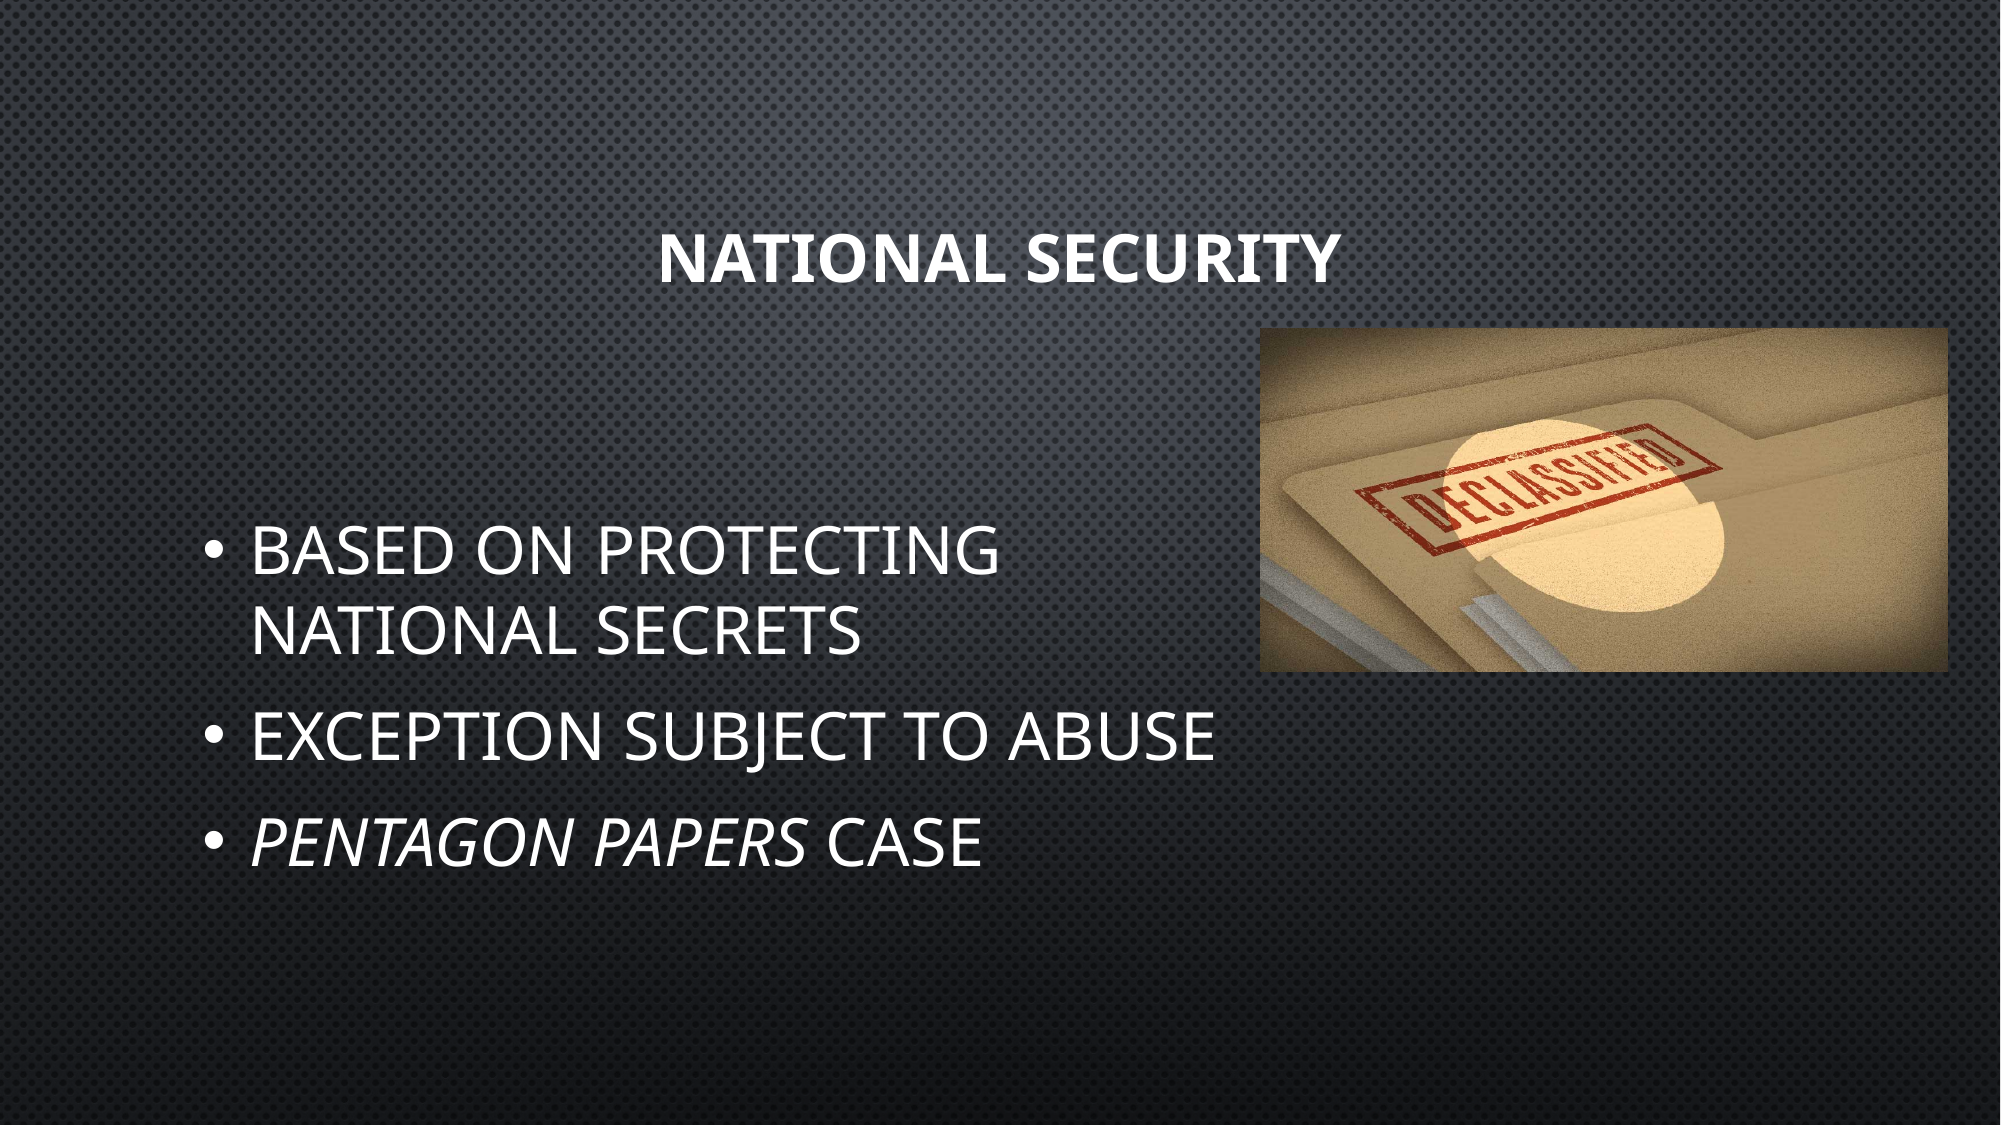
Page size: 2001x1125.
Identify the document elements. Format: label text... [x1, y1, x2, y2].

picture [1260, 327, 1948, 672]
list Based on protecting national secrets Exception subject to abuse Pentagon Papers case [187, 437, 1813, 950]
title National Security [187, 99, 1813, 413]
